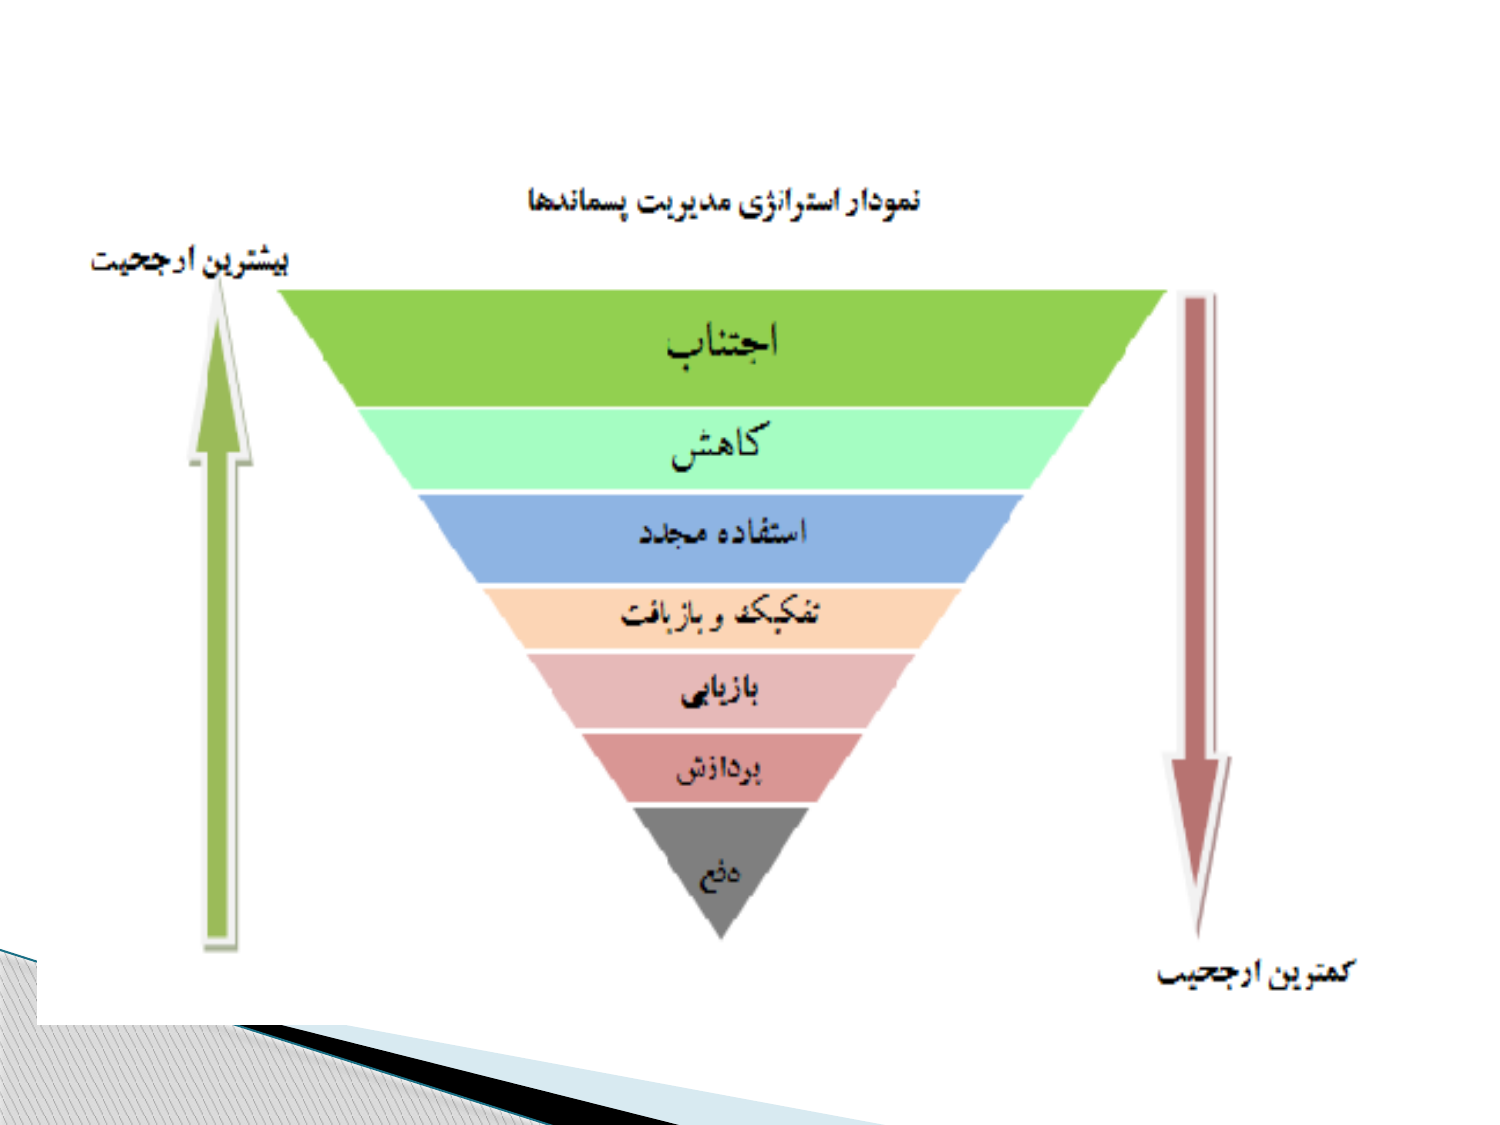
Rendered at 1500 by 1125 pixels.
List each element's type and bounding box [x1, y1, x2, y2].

picture [37, 49, 1413, 1026]
